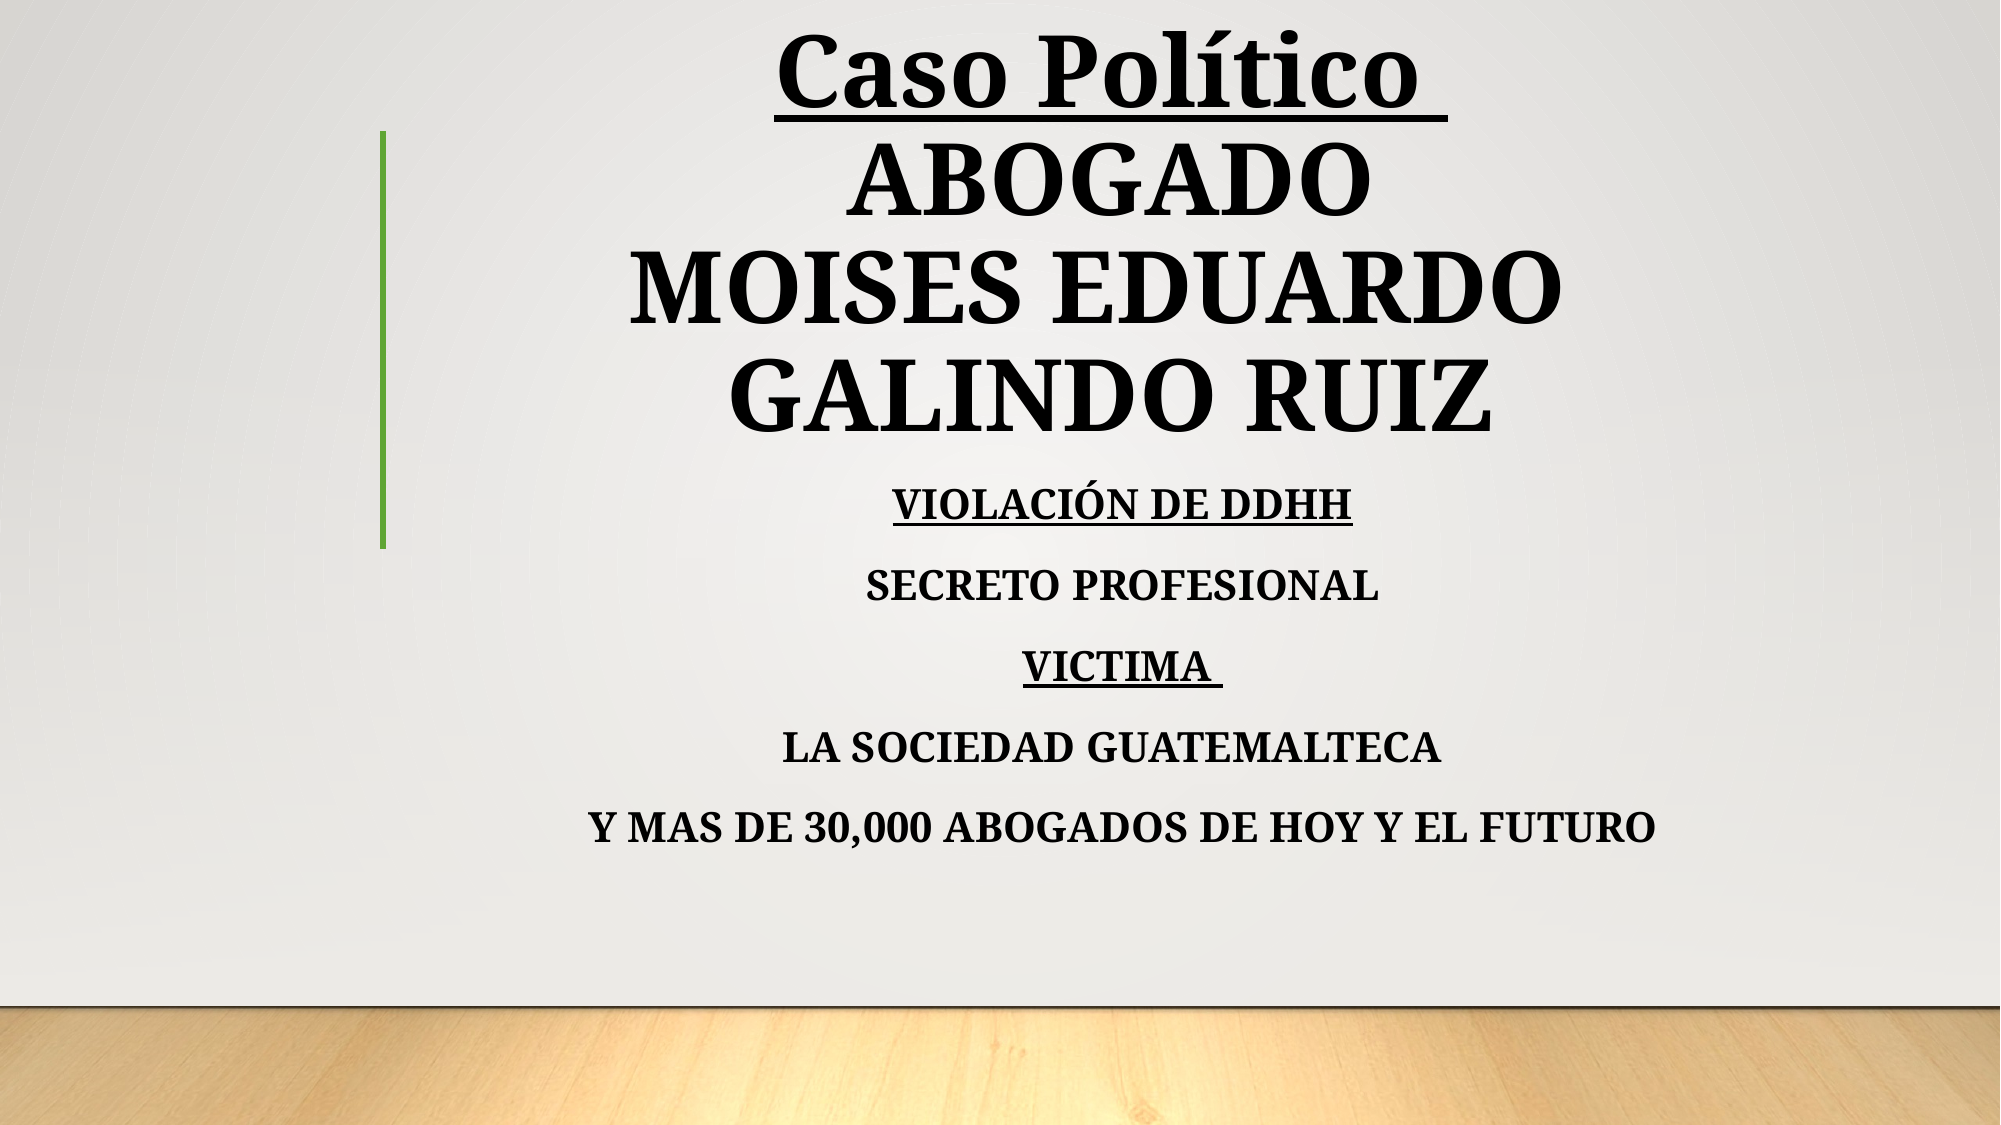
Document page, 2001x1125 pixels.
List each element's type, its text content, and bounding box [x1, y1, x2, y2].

picture [0, 1006, 2000, 1125]
title Caso Político ABOGADO MOISES EDUARDO GALINDO RUIZ [408, 35, 1814, 452]
subtitle VIOLACIÓN de ddhh SECRETO PROFESIONAL Victima la sociedad guatemalteca Y MAS DE 30,000 ABOGADOS de hoy y el futuro [408, 452, 1837, 792]
